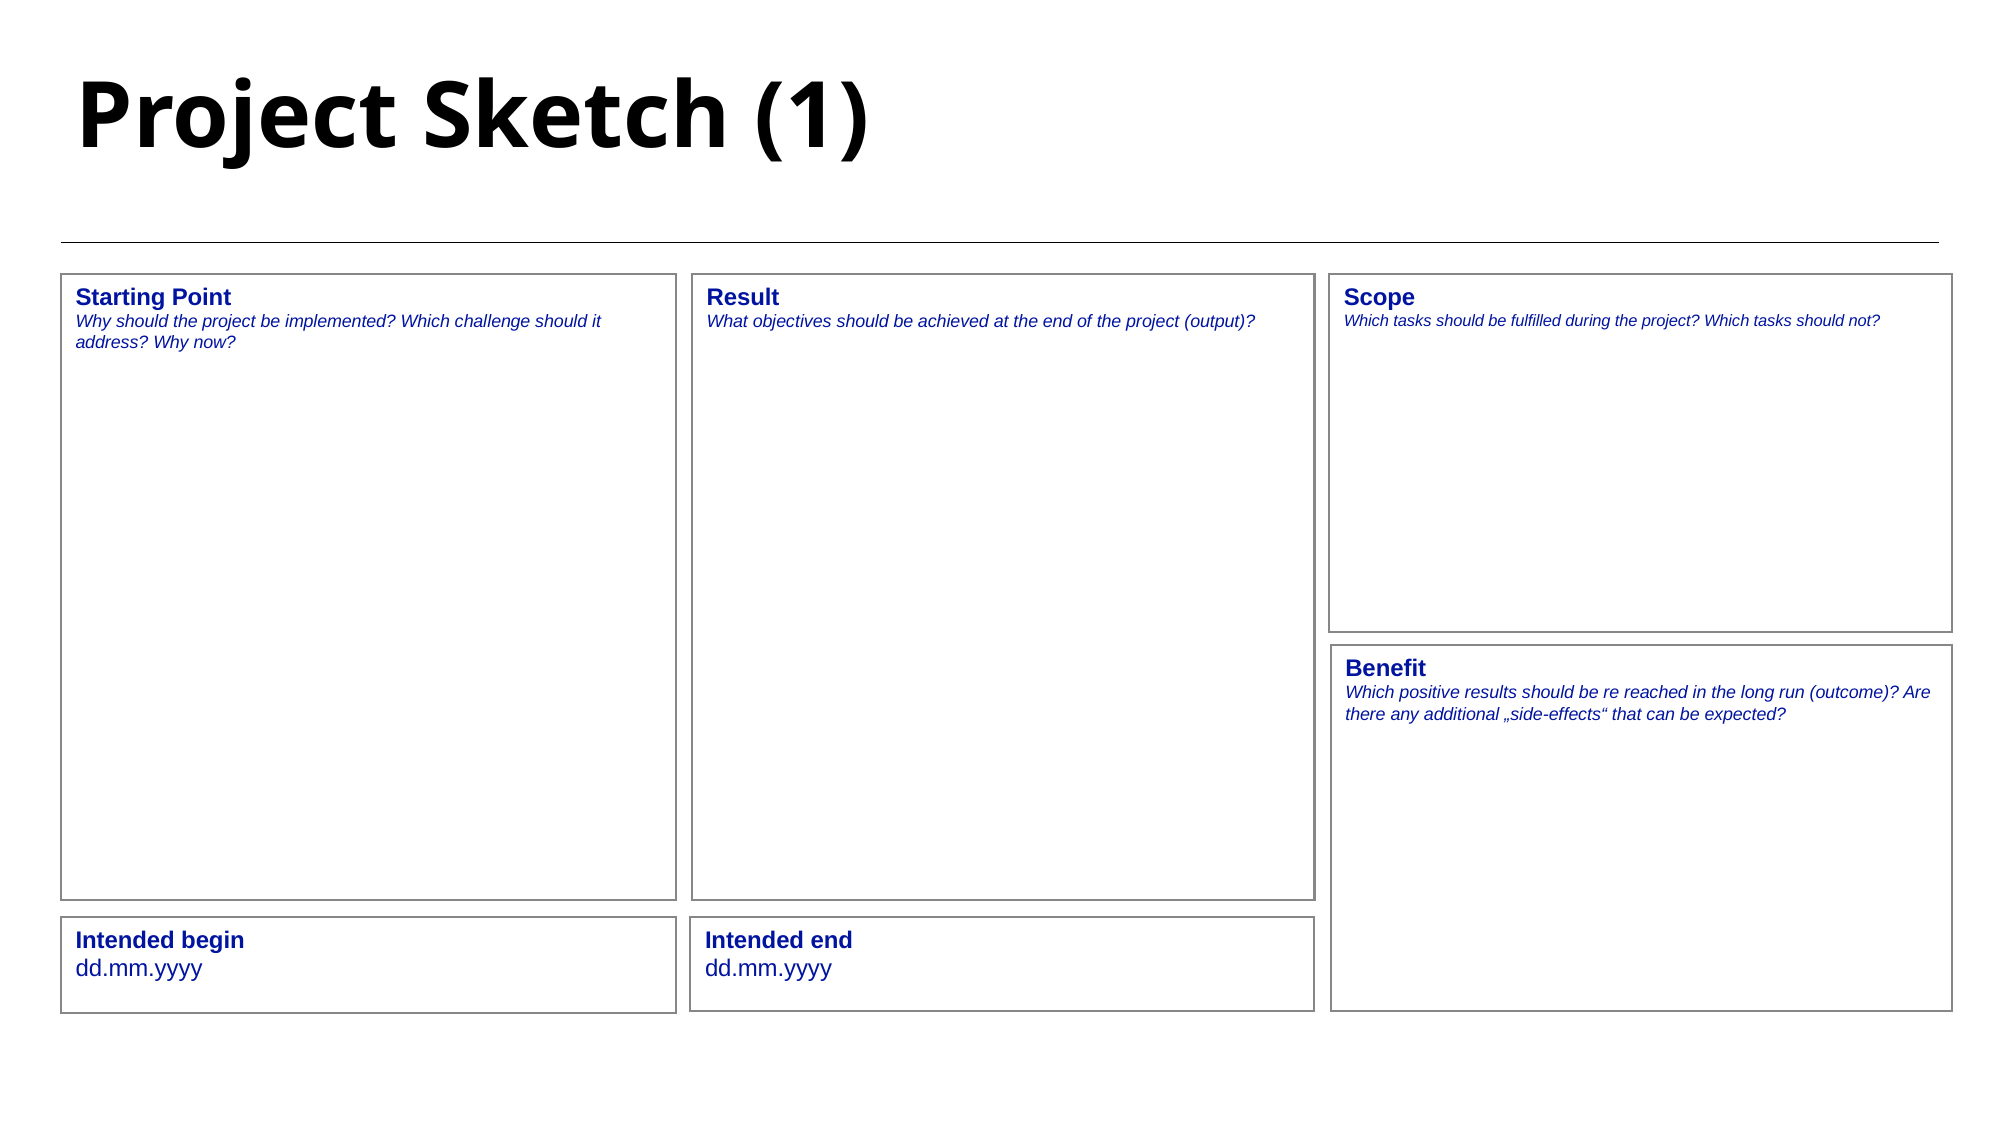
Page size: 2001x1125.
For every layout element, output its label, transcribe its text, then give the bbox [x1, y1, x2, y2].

text_box Scope Which tasks should be fulfilled during the project? Which tasks should not? [1328, 273, 1953, 633]
text_box Project Sketch (1) [60, 61, 1509, 155]
text_box Intended begin dd.mm.yyyy [60, 916, 677, 1014]
text_box Benefit Which positive results should be re reached in the long run (outcome)? Are there any additional „side-effects“ that can be expected? [1330, 644, 1953, 1012]
text_box Starting Point Why should the project be implemented? Which challenge should it address? Why now? [60, 273, 677, 901]
text_box Intended end dd.mm.yyyy [689, 916, 1315, 1012]
text_box Result What objectives should be achieved at the end of the project (output)? [691, 273, 1316, 901]
